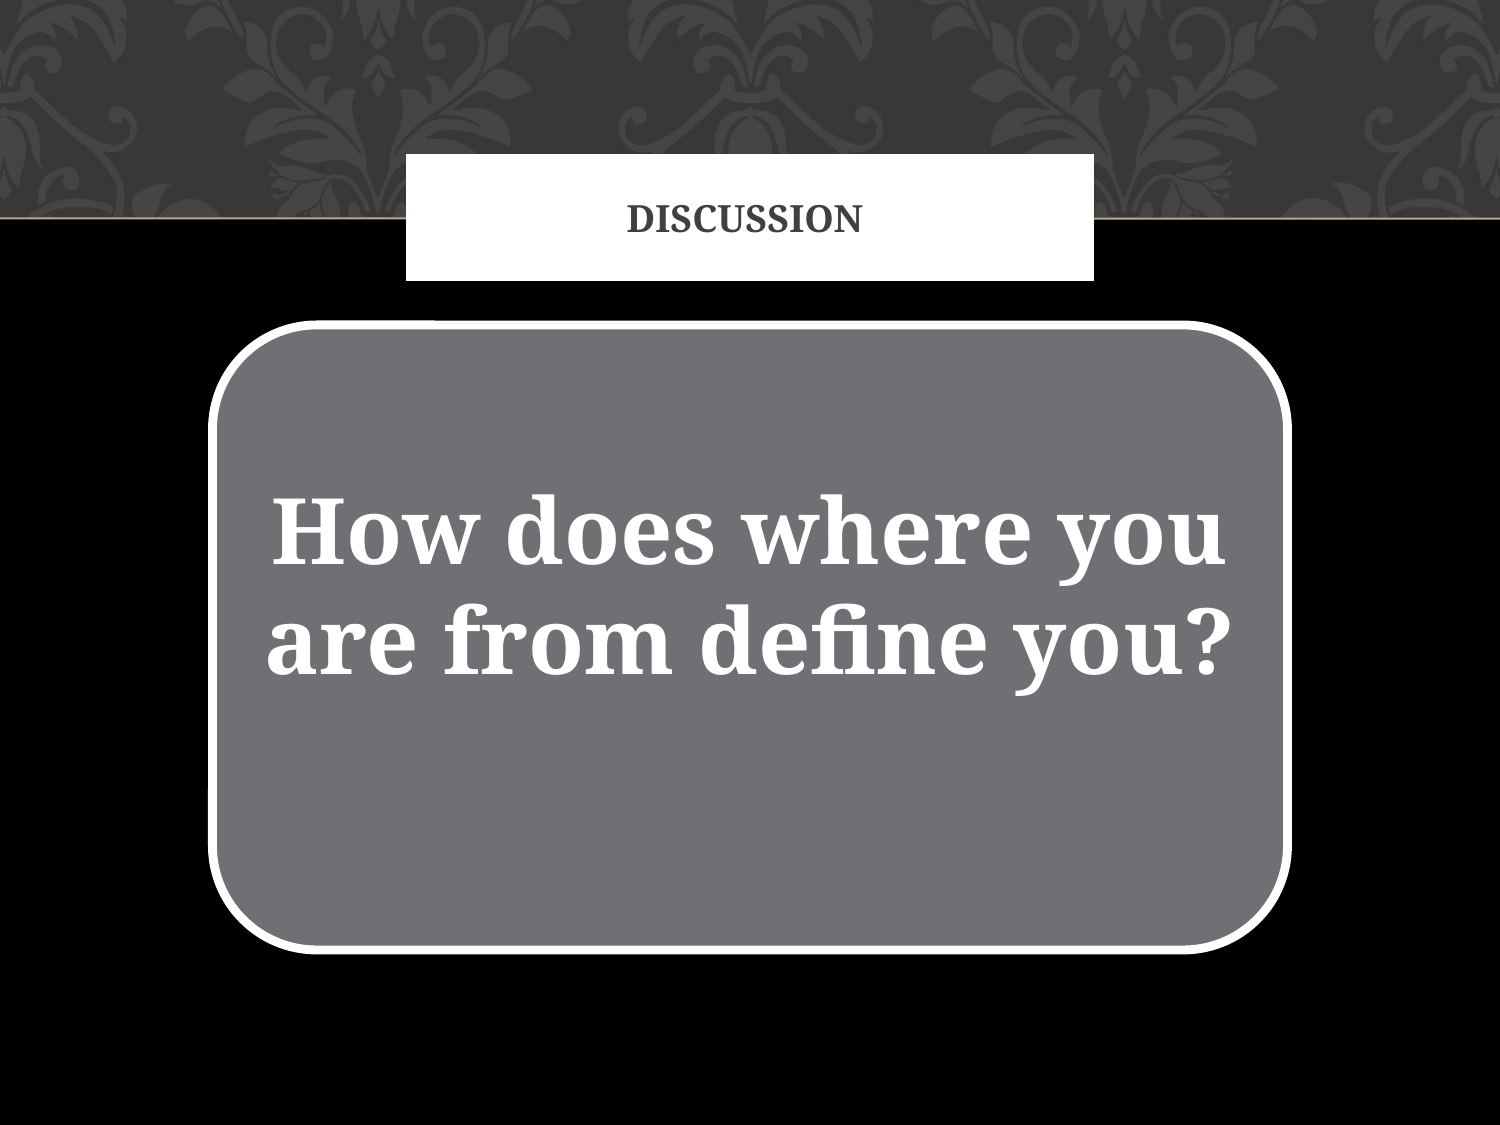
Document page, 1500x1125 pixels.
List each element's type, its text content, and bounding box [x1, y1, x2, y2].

text_box How does where you are from define you? [207, 320, 1292, 955]
title Discussion [406, 154, 1094, 281]
